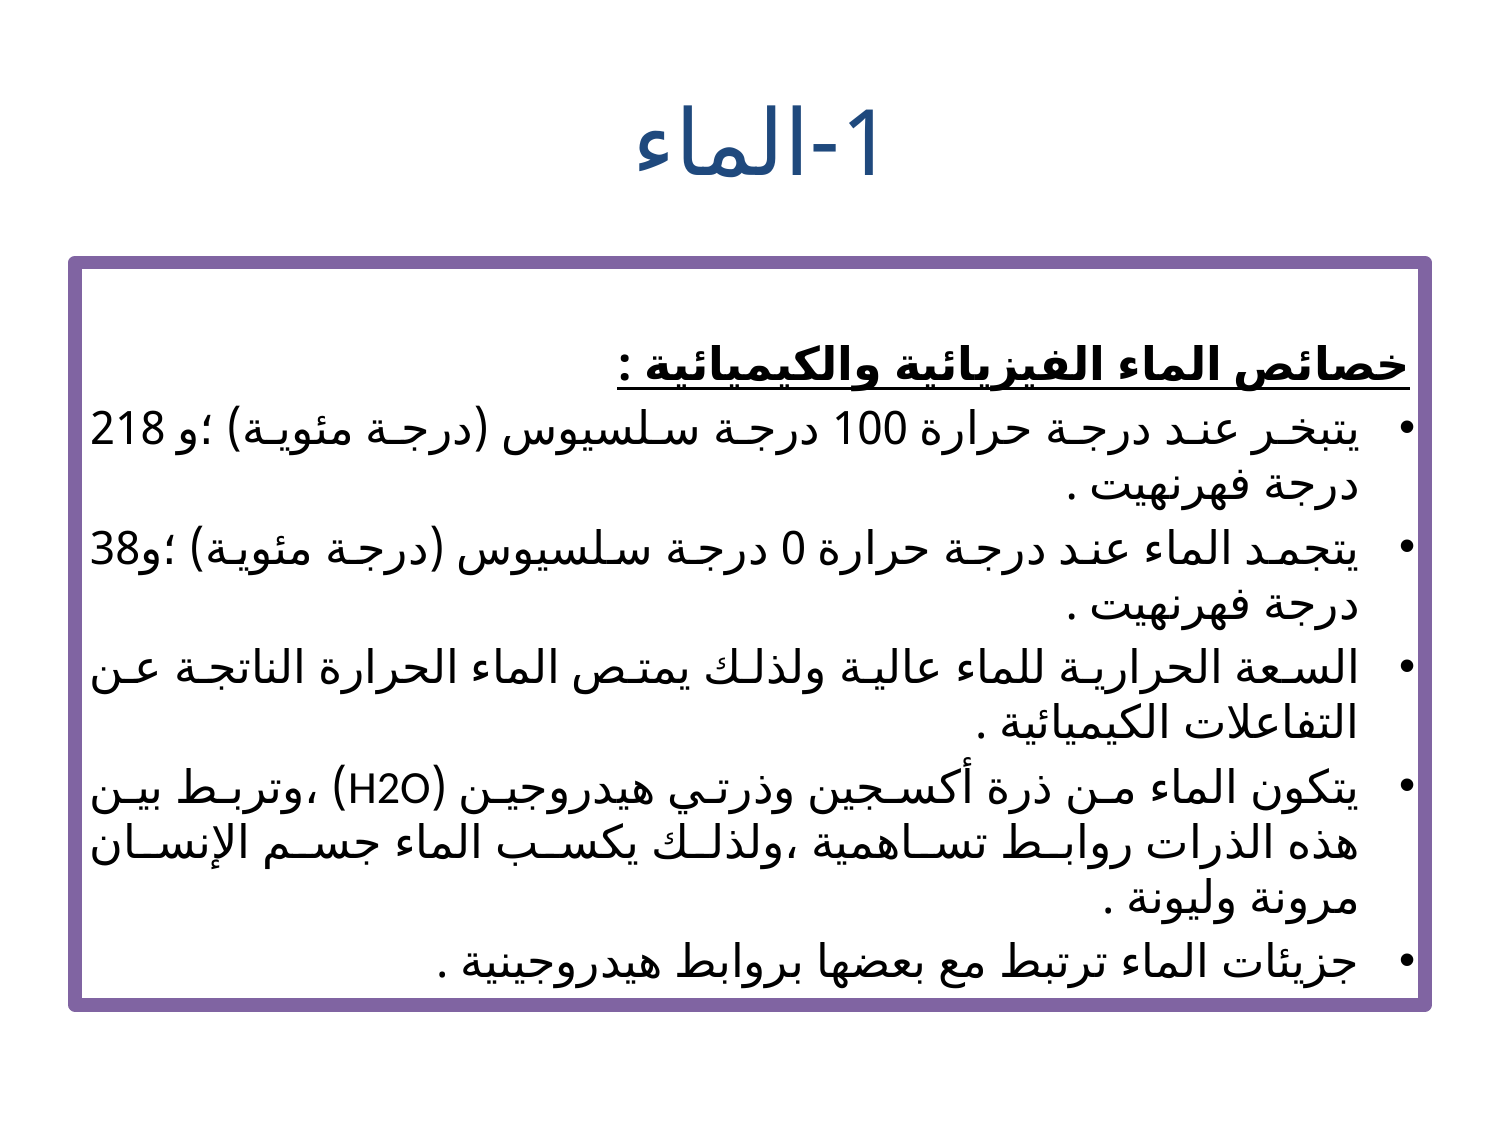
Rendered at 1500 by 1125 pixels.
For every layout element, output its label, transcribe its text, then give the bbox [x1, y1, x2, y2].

title 1-الماء [75, 45, 1425, 233]
list خصائص الماء الفيزيائية والكيميائية : يتبخر عند درجة حرارة 100 درجة سلسيوس (درجة مئوية) ؛و 218 درجة فهرنهيت . يتجمد الماء عند درجة حرارة 0 درجة سلسيوس (درجة مئوية) ؛و38 درجة فهرنهيت . السعة الحرارية للماء عالية ولذلك يمتص الماء الحرارة الناتجة عن التفاعلات الكيميائية . يتكون الماء من ذرة أكسجين وذرتي هيدروجين (H2O) ،وتربط بين هذه الذرات روابط تساهمية ،ولذلك يكسب الماء جسم الإنسان مرونة وليونة . جزيئات الماء ترتبط مع بعضها بروابط هيدروجينية . [75, 262, 1425, 1005]
